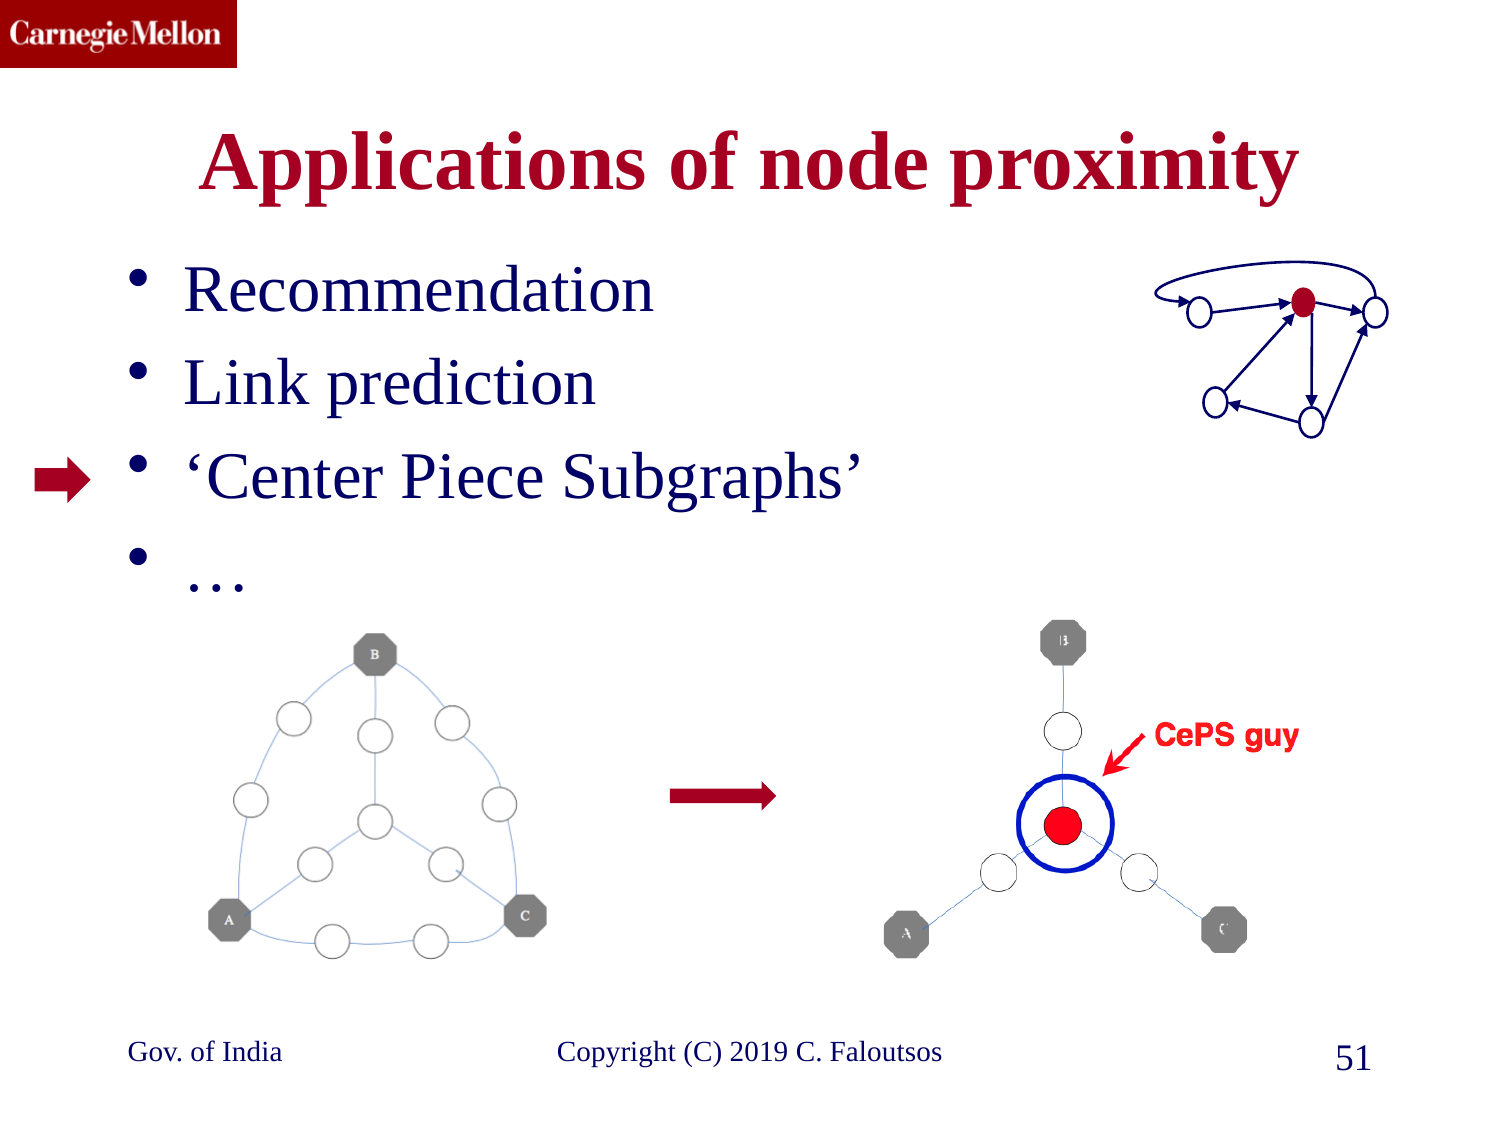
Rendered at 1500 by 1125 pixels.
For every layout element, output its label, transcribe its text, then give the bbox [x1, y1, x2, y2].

slide_number Gov. of India [112, 1024, 426, 1101]
slide_number 51 [1074, 1024, 1388, 1101]
text_box [34, 456, 91, 504]
picture [0, 0, 237, 68]
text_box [1187, 287, 1388, 438]
picture [179, 613, 597, 979]
footer Copyright (C) 2019 C. Faloutsos [512, 1024, 988, 1101]
picture [849, 613, 1316, 970]
text_box [669, 781, 777, 811]
list Recommendation Link prediction ‘Center Piece Subgraphs’ … [112, 237, 1388, 1001]
title Applications of node proximity [112, 99, 1388, 213]
